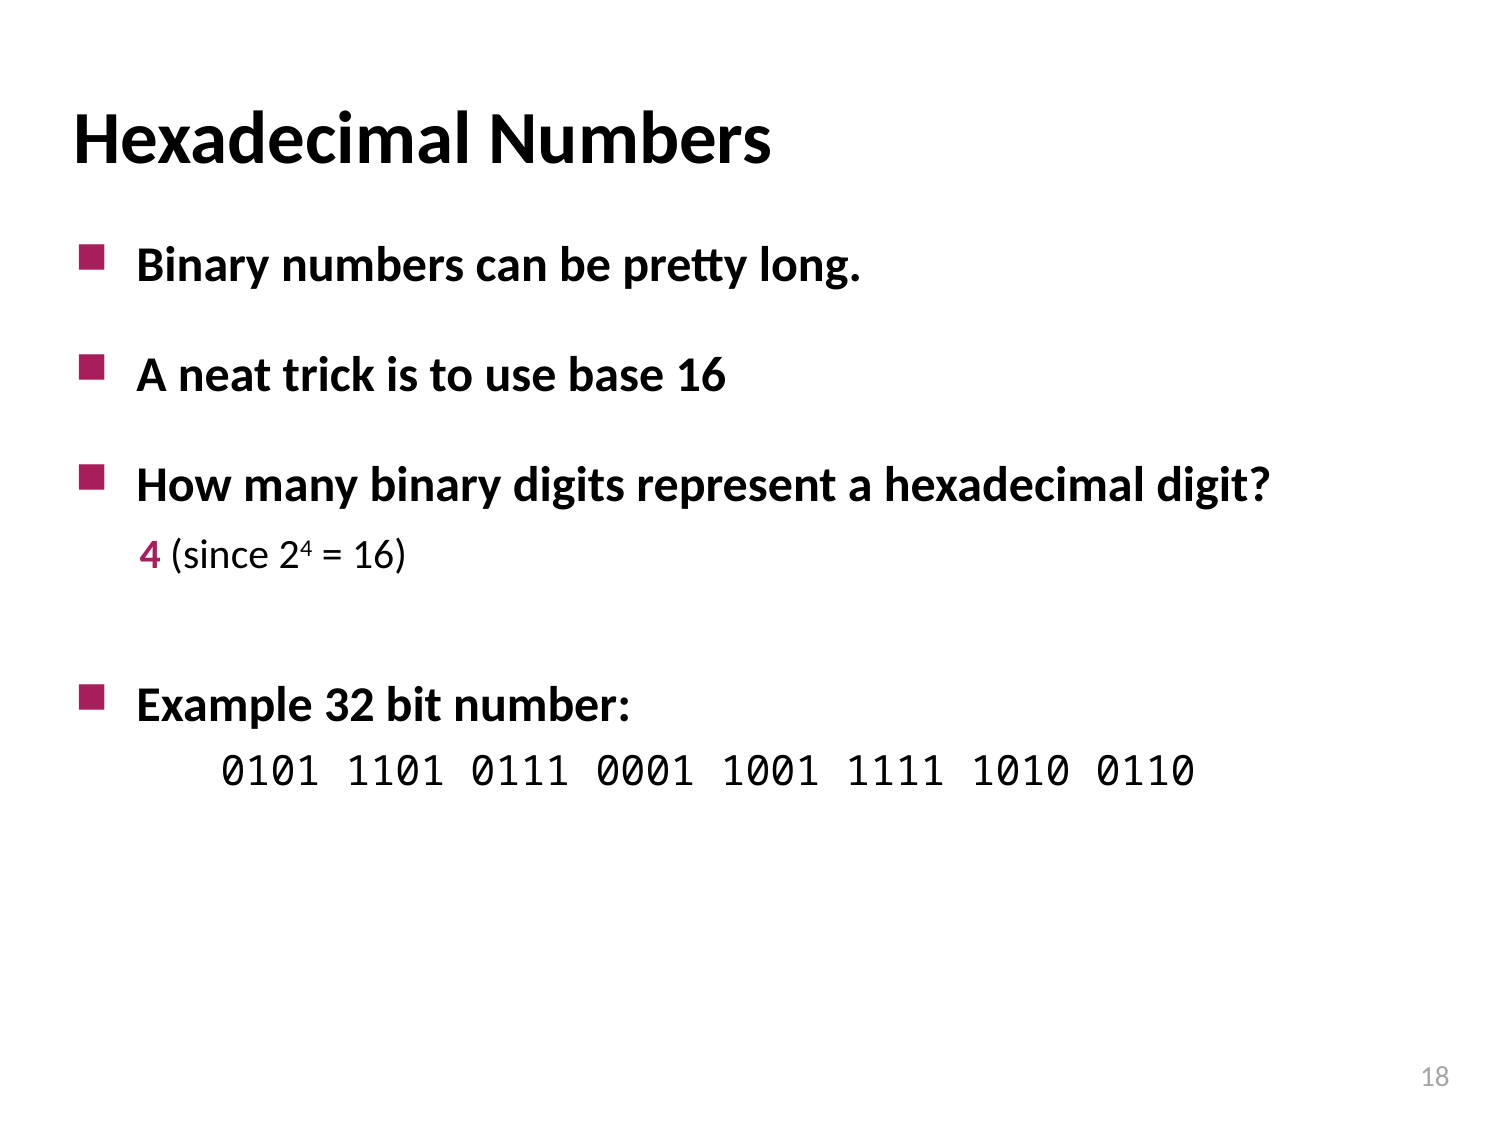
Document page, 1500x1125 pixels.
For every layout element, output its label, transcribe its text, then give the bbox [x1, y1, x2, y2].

list Binary numbers can be pretty long. A neat trick is to use base 16 How many binary digits represent a hexadecimal digit? Example 32 bit number: 0101 1101 0111 0001 1001 1111 1010 0110 [64, 223, 1361, 1040]
title Hexadecimal Numbers [58, 71, 1305, 197]
text_box 4 (since 24 = 16) [124, 519, 423, 585]
text_box [87, 174, 1413, 1025]
